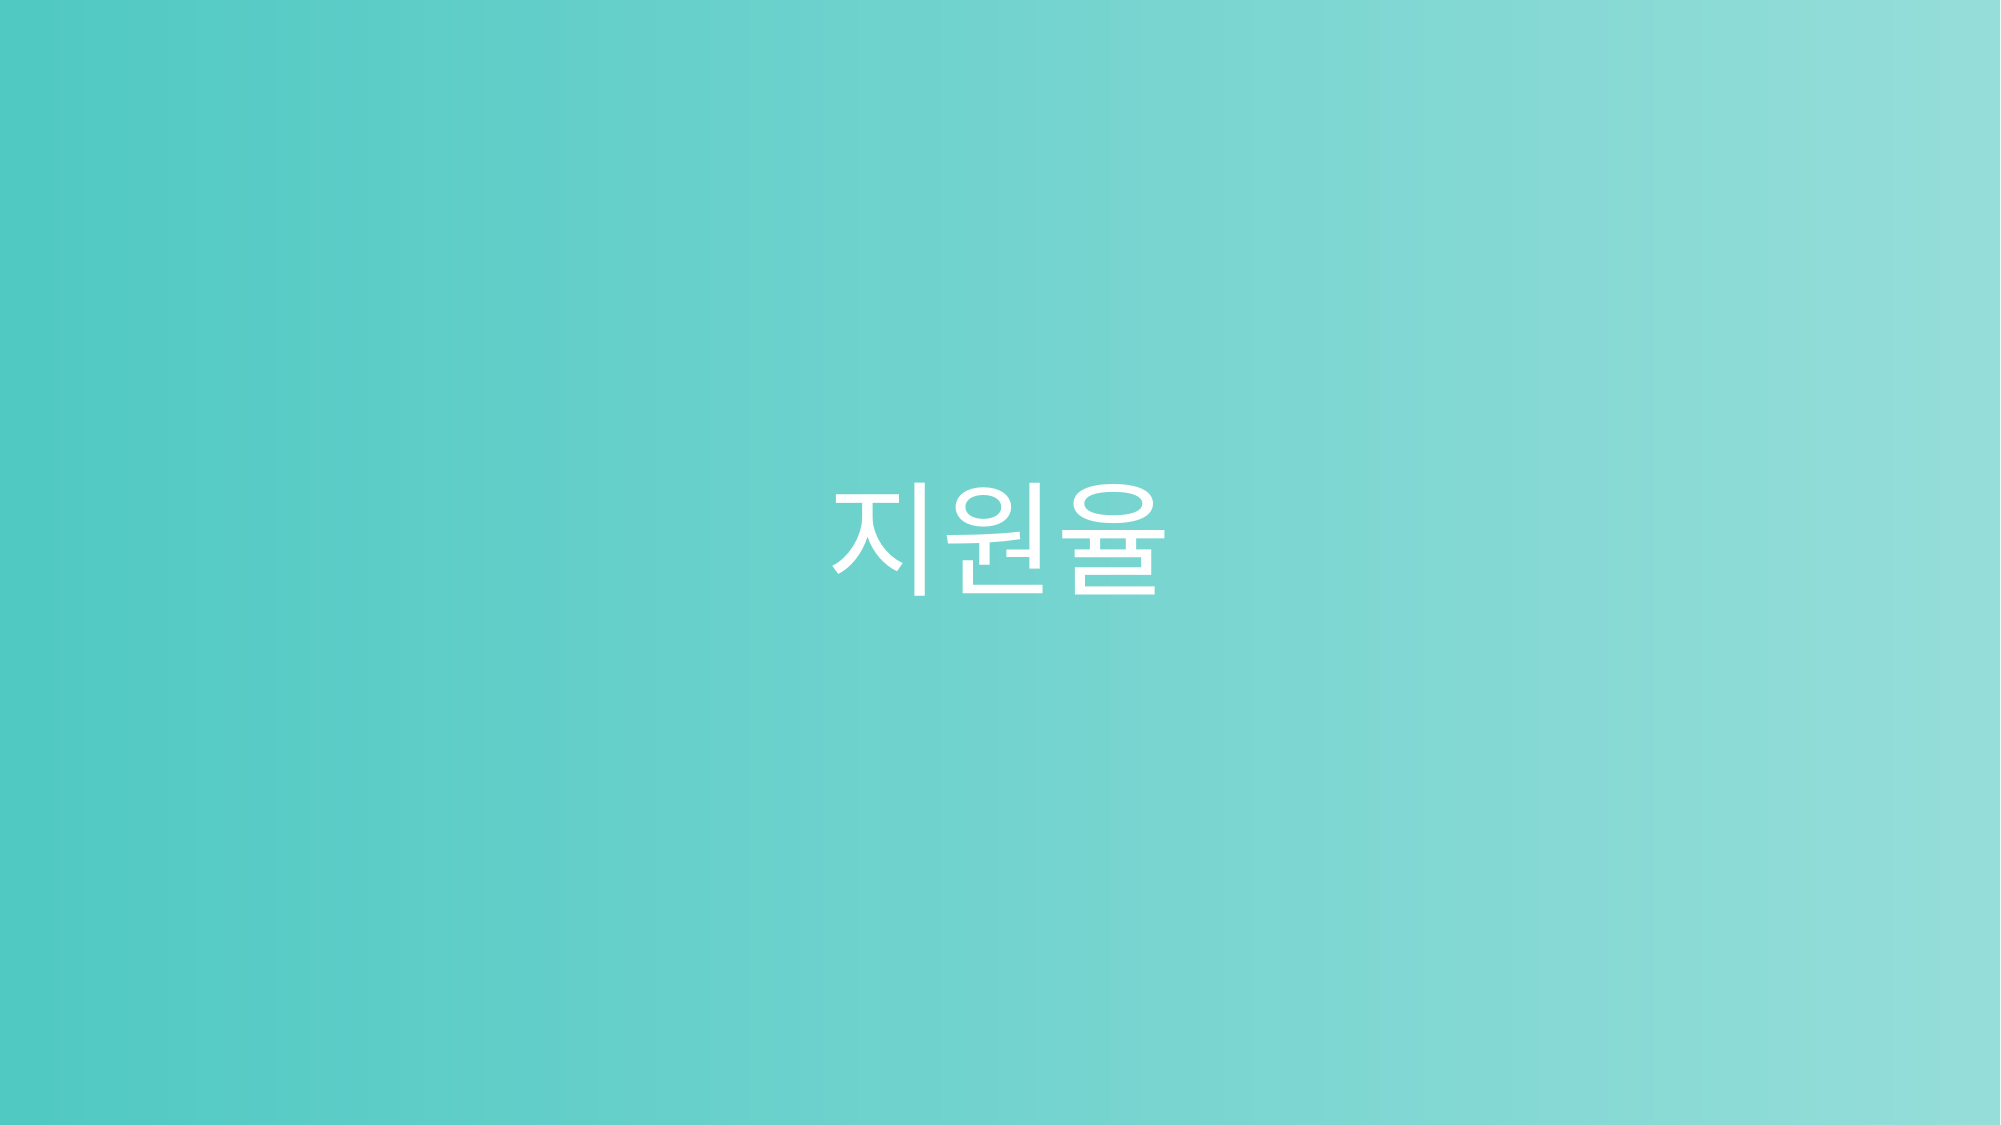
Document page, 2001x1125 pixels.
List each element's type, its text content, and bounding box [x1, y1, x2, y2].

picture [0, 0, 2001, 1125]
title 지원율 [136, 152, 1862, 621]
